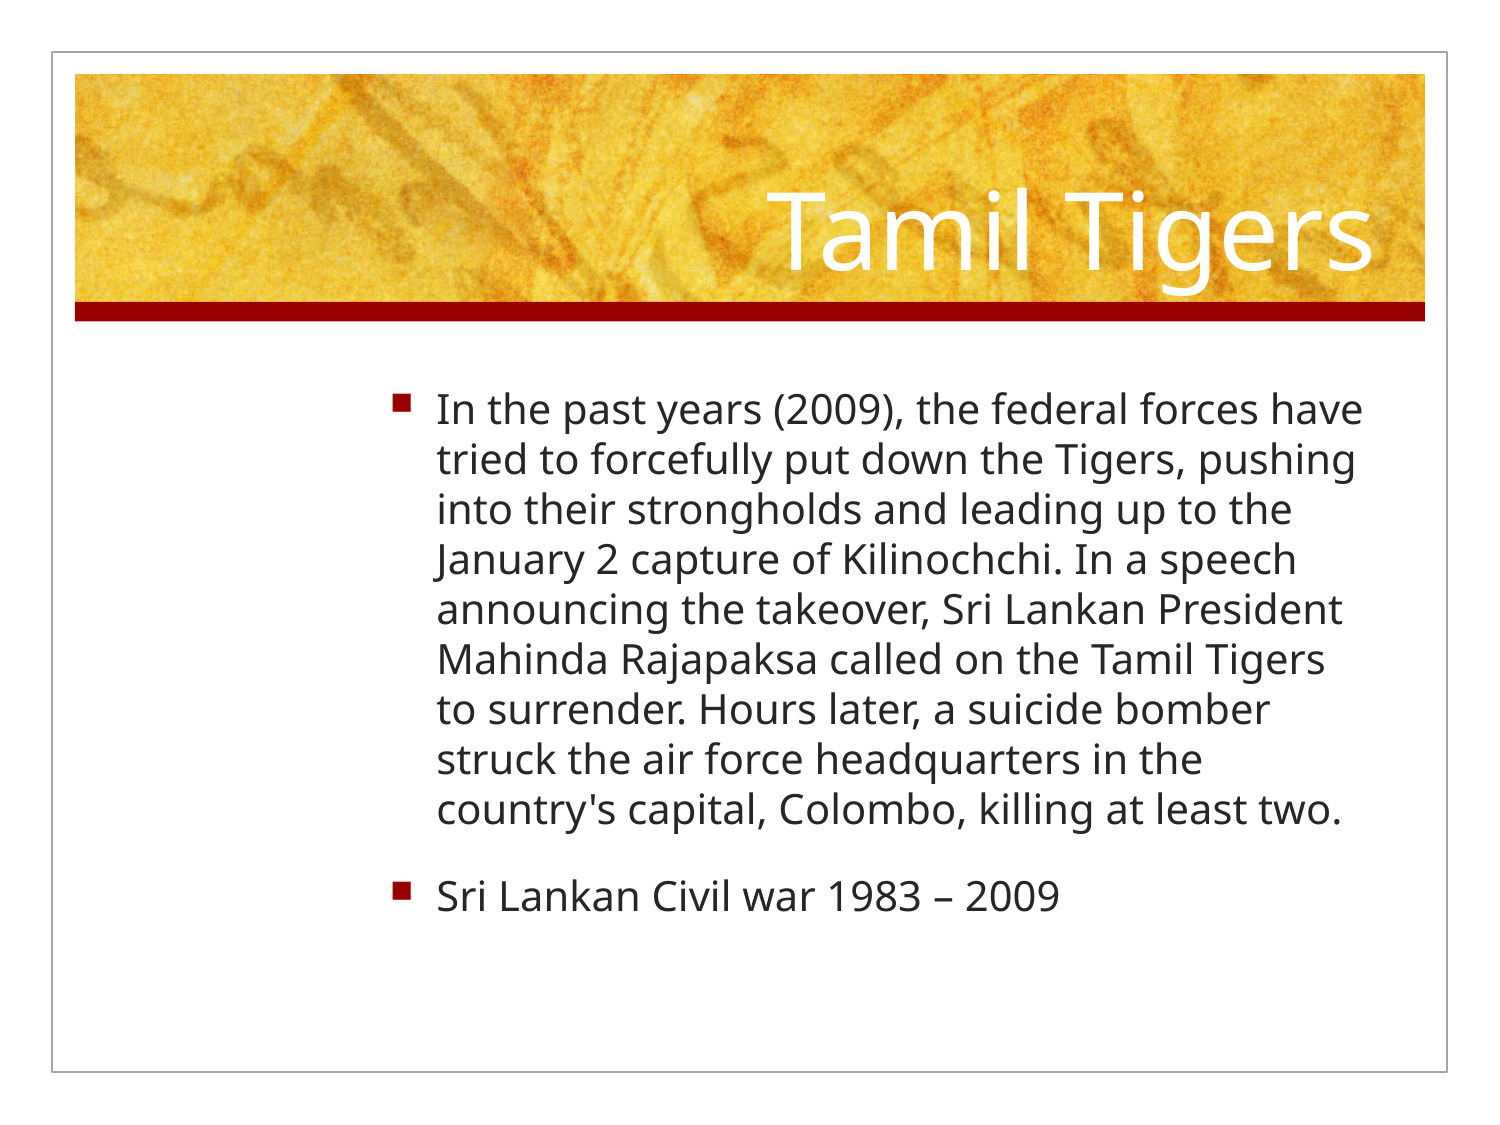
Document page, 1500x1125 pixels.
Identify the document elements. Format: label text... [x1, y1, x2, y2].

title Tamil Tigers [108, 74, 1392, 292]
list In the past years (2009), the federal forces have tried to forcefully put down the Tigers, pushing into their strongholds and leading up to the January 2 capture of Kilinochchi. In a speech announcing the takeover, Sri Lankan President Mahinda Rajapaksa called on the Tamil Tigers to surrender. Hours later, a suicide bomber struck the air force headquarters in the country's capital, Colombo, killing at least two. Sri Lankan Civil war 1983 – 2009 [375, 375, 1392, 1005]
picture [75, 74, 1425, 301]
